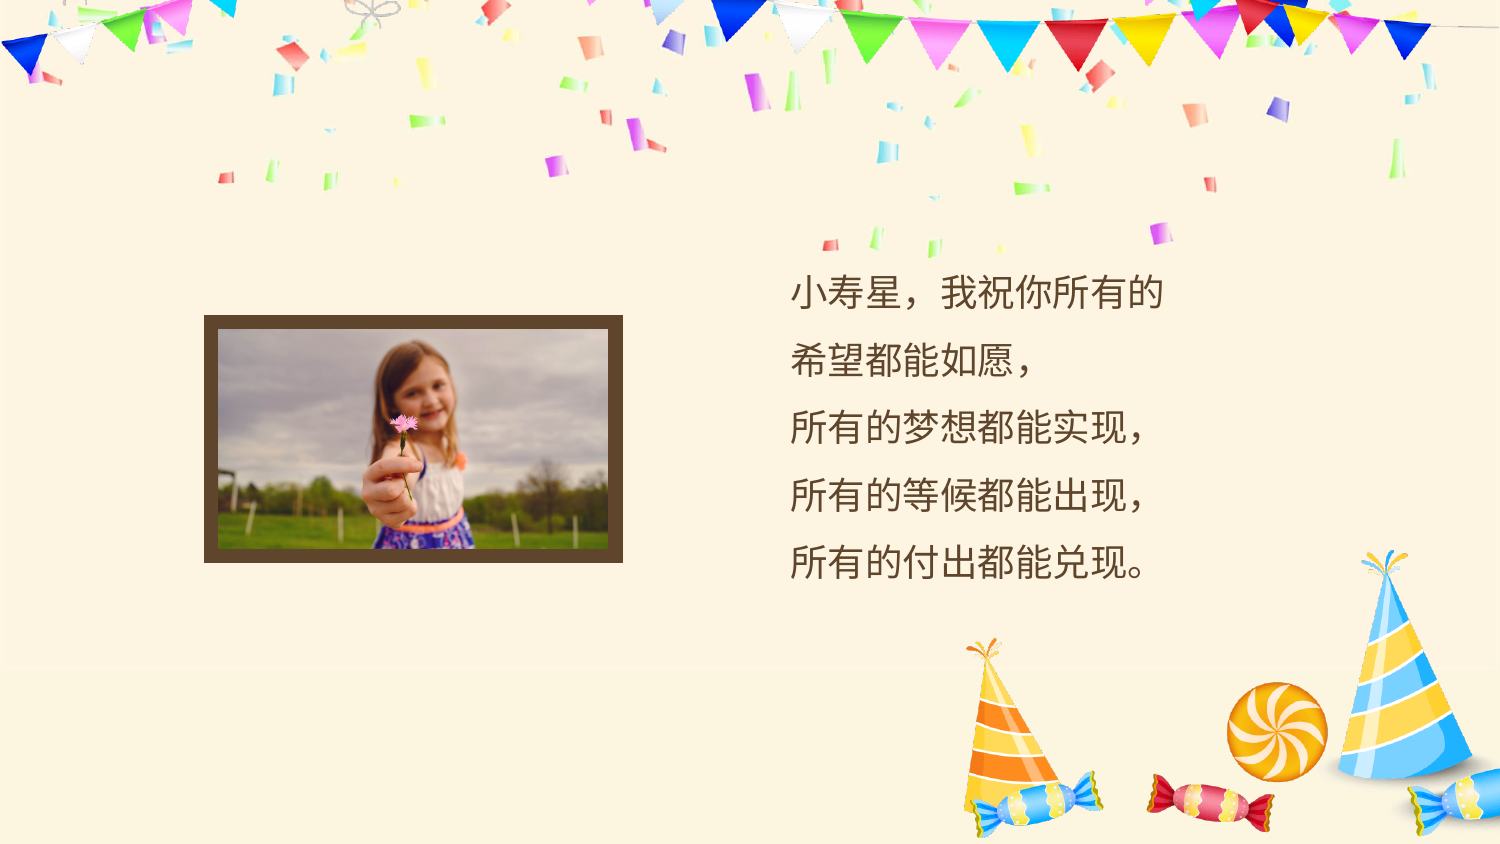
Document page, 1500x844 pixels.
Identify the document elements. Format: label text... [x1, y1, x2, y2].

text_box 小寿星，我祝你所有的 希望都能如愿， 所有的梦想都能实现， 所有的等候都能出现， 所有的付出都能兑现。 [775, 239, 1181, 592]
picture [0, 0, 1500, 839]
